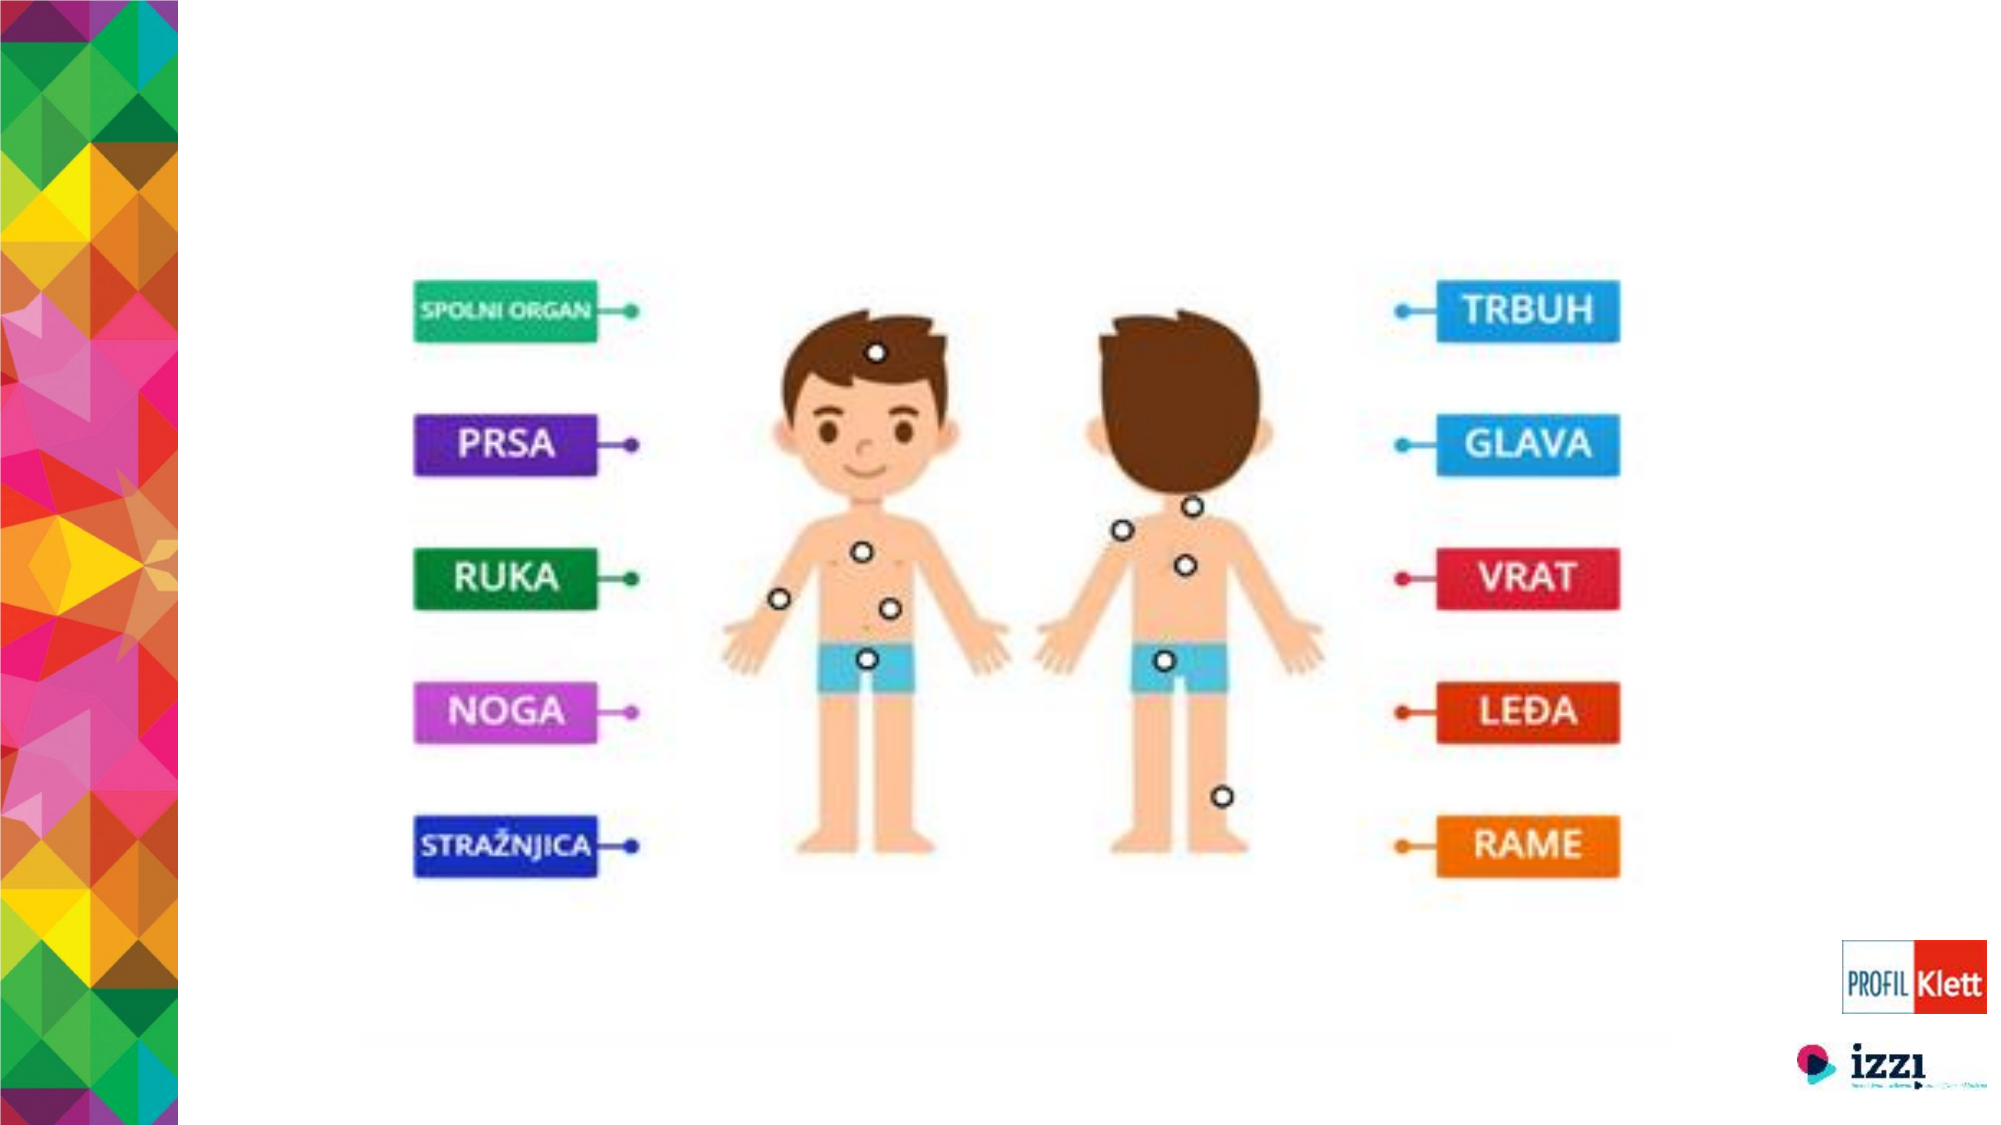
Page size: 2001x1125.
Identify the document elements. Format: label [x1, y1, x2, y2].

picture [1, 2, 178, 1124]
picture [1797, 1042, 1987, 1091]
picture [1842, 940, 1987, 1014]
list [362, 113, 1674, 1047]
